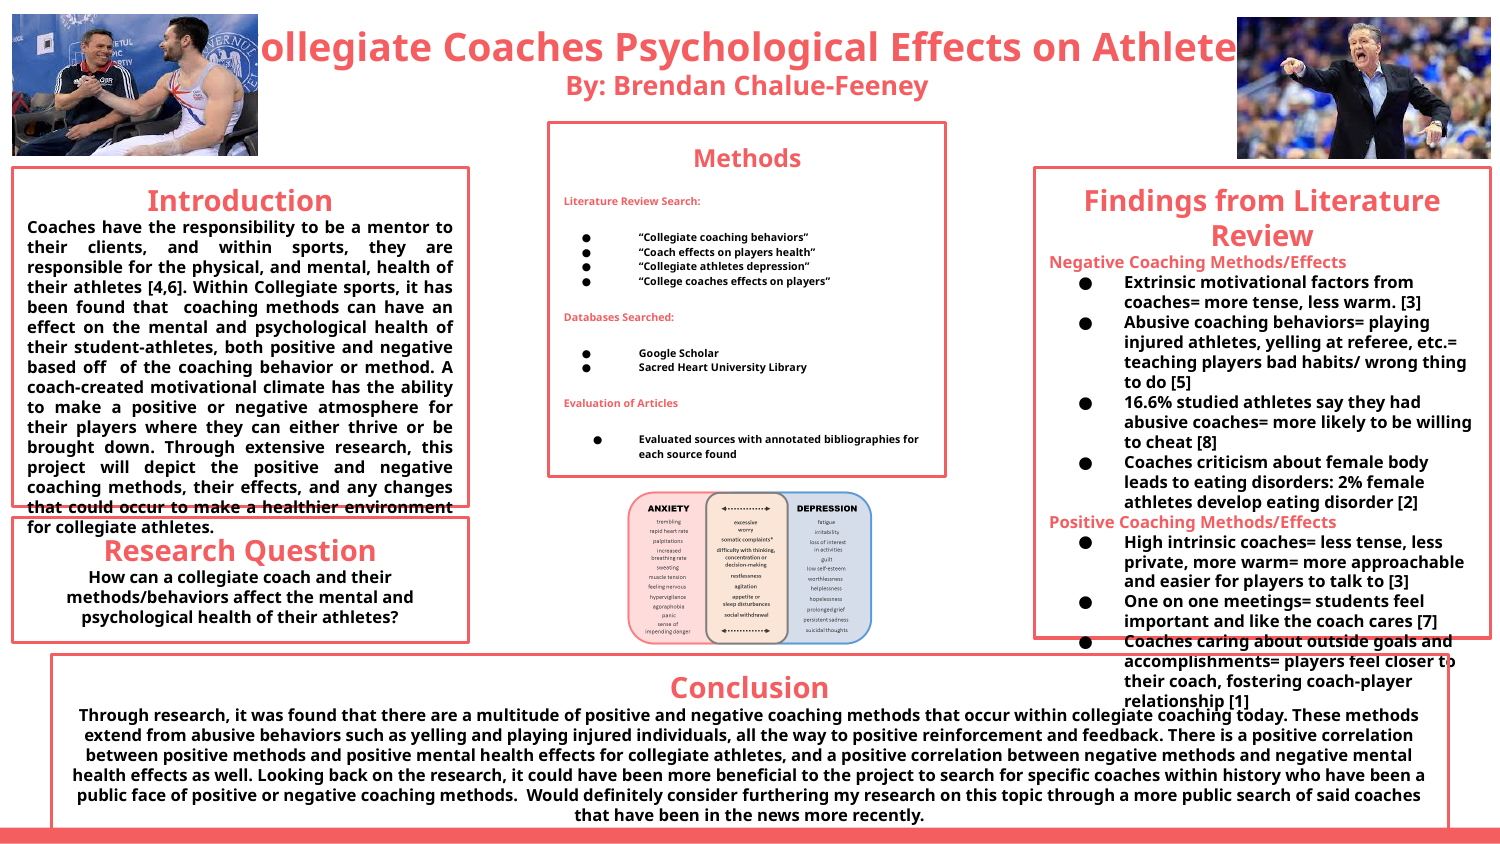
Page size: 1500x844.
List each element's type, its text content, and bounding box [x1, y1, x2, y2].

picture [11, 14, 258, 157]
picture [622, 487, 878, 650]
text_box Conclusion Through research, it was found that there are a multitude of positive and negative coaching methods that occur within collegiate coaching today. These methods extend from abusive behaviors such as yelling and playing injured individuals, all the way to positive reinforcement and feedback. There is a positive correlation between positive methods and positive mental health effects for collegiate athletes, and a positive correlation between negative methods and negative mental health effects as well. Looking back on the research, it could have been more beneficial to the project to search for specific coaches within history who have been a public face of positive or negative coaching methods. Would definitely consider furthering my research on this topic through a more public search of said coaches that have been in the news more recently. [51, 654, 1449, 840]
text_box Introduction Coaches have the responsibility to be a mentor to their clients, and within sports, they are responsible for the physical, and mental, health of their athletes [4,6]. Within Collegiate sports, it has been found that coaching methods can have an effect on the mental and psychological health of their student-athletes, both positive and negative based off of the coaching behavior or method. A coach-created motivational climate has the ability to make a positive or negative atmosphere for their players where they can either thrive or be brought down. Through extensive research, this project will depict the positive and negative coaching methods, their effects, and any changes that could occur to make a healthier environment for collegiate athletes. [12, 167, 469, 507]
picture [1236, 16, 1491, 160]
text_box Findings from Literature Review Negative Coaching Methods/Effects Extrinsic motivational factors from coaches= more tense, less warm. [3] Abusive coaching behaviors= playing injured athletes, yelling at referee, etc.= teaching players bad habits/ wrong thing to do [5] 16.6% studied athletes say they had abusive coaches= more likely to be willing to cheat [8] Coaches criticism about female body leads to eating disorders: 2% female athletes develop eating disorder [2] Positive Coaching Methods/Effects High intrinsic coaches= less tense, less private, more warm= more approachable and easier for players to talk to [3] One on one meetings= students feel important and like the coach cares [7] Coaches caring about outside goals and accomplishments= players feel closer to their coach, fostering coach-player relationship [1] [1034, 167, 1491, 639]
title Collegiate Coaches Psychological Effects on Athletes By: Brendan Chalue-Feeney [48, 7, 1446, 110]
text_box Research Question How can a collegiate coach and their methods/behaviors affect the mental and psychological health of their athletes? [12, 517, 469, 643]
list Methods Literature Review Search: “Collegiate coaching behaviors” “Coach effects on players health” “Collegiate athletes depression” “College coaches effects on players” Databases Searched: Google Scholar Sacred Heart University Library Evaluation of Articles Evaluated sources with annotated bibliographies for each source found [548, 122, 946, 477]
